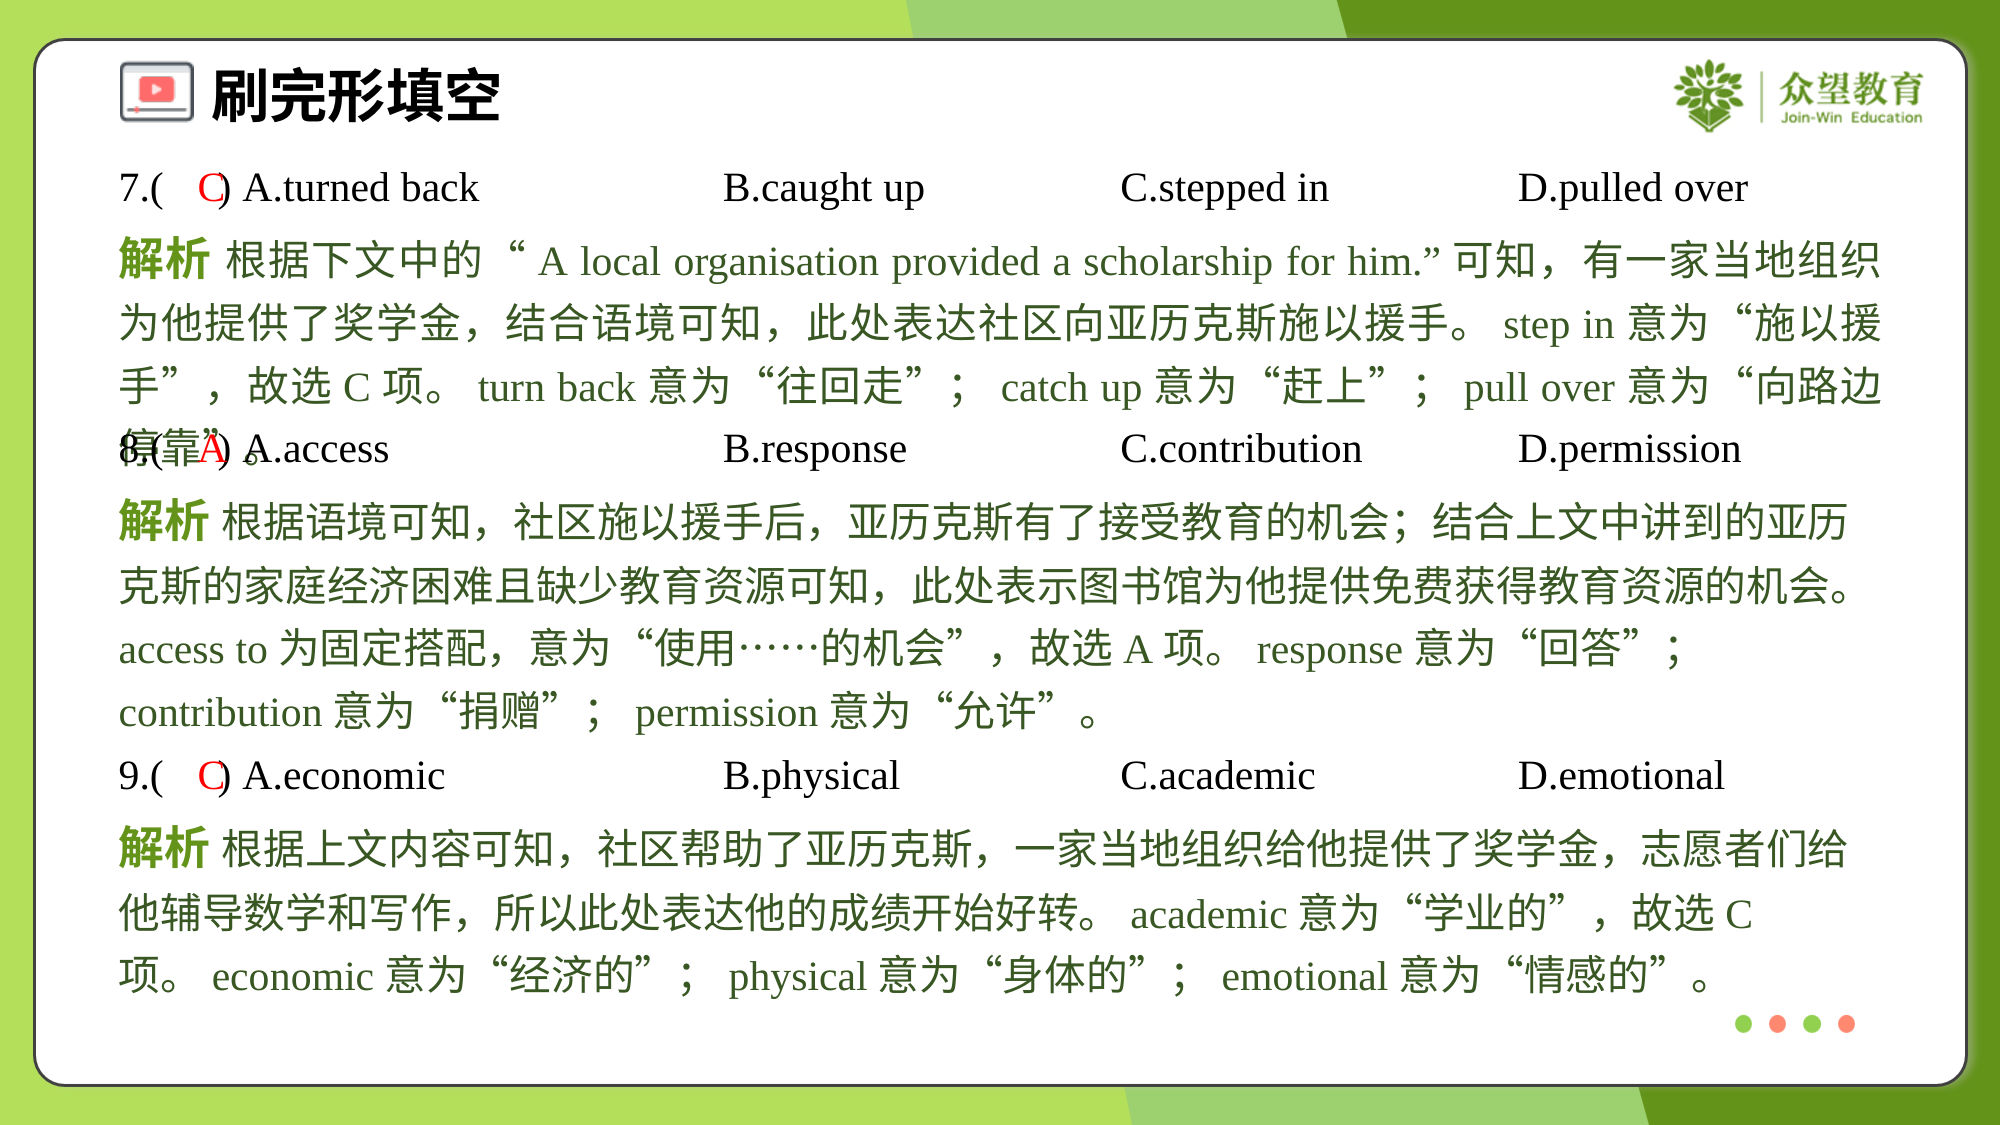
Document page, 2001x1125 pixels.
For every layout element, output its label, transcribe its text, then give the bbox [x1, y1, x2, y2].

text_box C [192, 146, 231, 205]
text_box 解析 根据下文中的“A local organisation provided a scholarship for him.”可知，有一家当地组织为他提供了奖学金，结合语境可知，此处表达社区向亚历克斯施以援手。step in意为“施以援手”，故选C项。turn back意为“往回走”；catch up意为“赶上”；pull over意为“向路边停靠”。 [118, 215, 1883, 405]
text_box A [192, 408, 233, 467]
text_box 解析 根据语境可知，社区施以援手后，亚历克斯有了接受教育的机会；结合上文中讲到的亚历克斯的家庭经济困难且缺少教育资源可知，此处表示图书馆为他提供免费获得教育资源的机会。access to为固定搭配，意为“使用……的机会”，故选A项。response意为“回答”；contribution意为“捐赠”；permission意为“允许”。 [118, 478, 1883, 730]
text_box 7.( ) A.turned back B.caught up C.stepped in D.pulled over [231, 146, 1883, 204]
text_box 8.( ) A.access B.response C.contribution D.permission [118, 408, 192, 466]
text_box 9.( ) A.economic B.physical C.academic D.emotional [118, 735, 192, 793]
text_box 解析 根据上文内容可知，社区帮助了亚历克斯，一家当地组织给他提供了奖学金，志愿者们给他辅导数学和写作，所以此处表达他的成绩开始好转。academic意为“学业的”，故选C项。economic意为“经济的”；physical意为“身体的”；emotional意为“情感的”。 [118, 805, 1883, 995]
picture [0, 0, 2000, 1125]
text_box 8.( ) A.access B.response C.contribution D.permission [233, 408, 1883, 466]
text_box C [192, 735, 231, 794]
text_box 7.( ) A.turned back B.caught up C.stepped in D.pulled over [118, 146, 192, 204]
text_box 9.( ) A.economic B.physical C.academic D.emotional [231, 735, 1883, 793]
